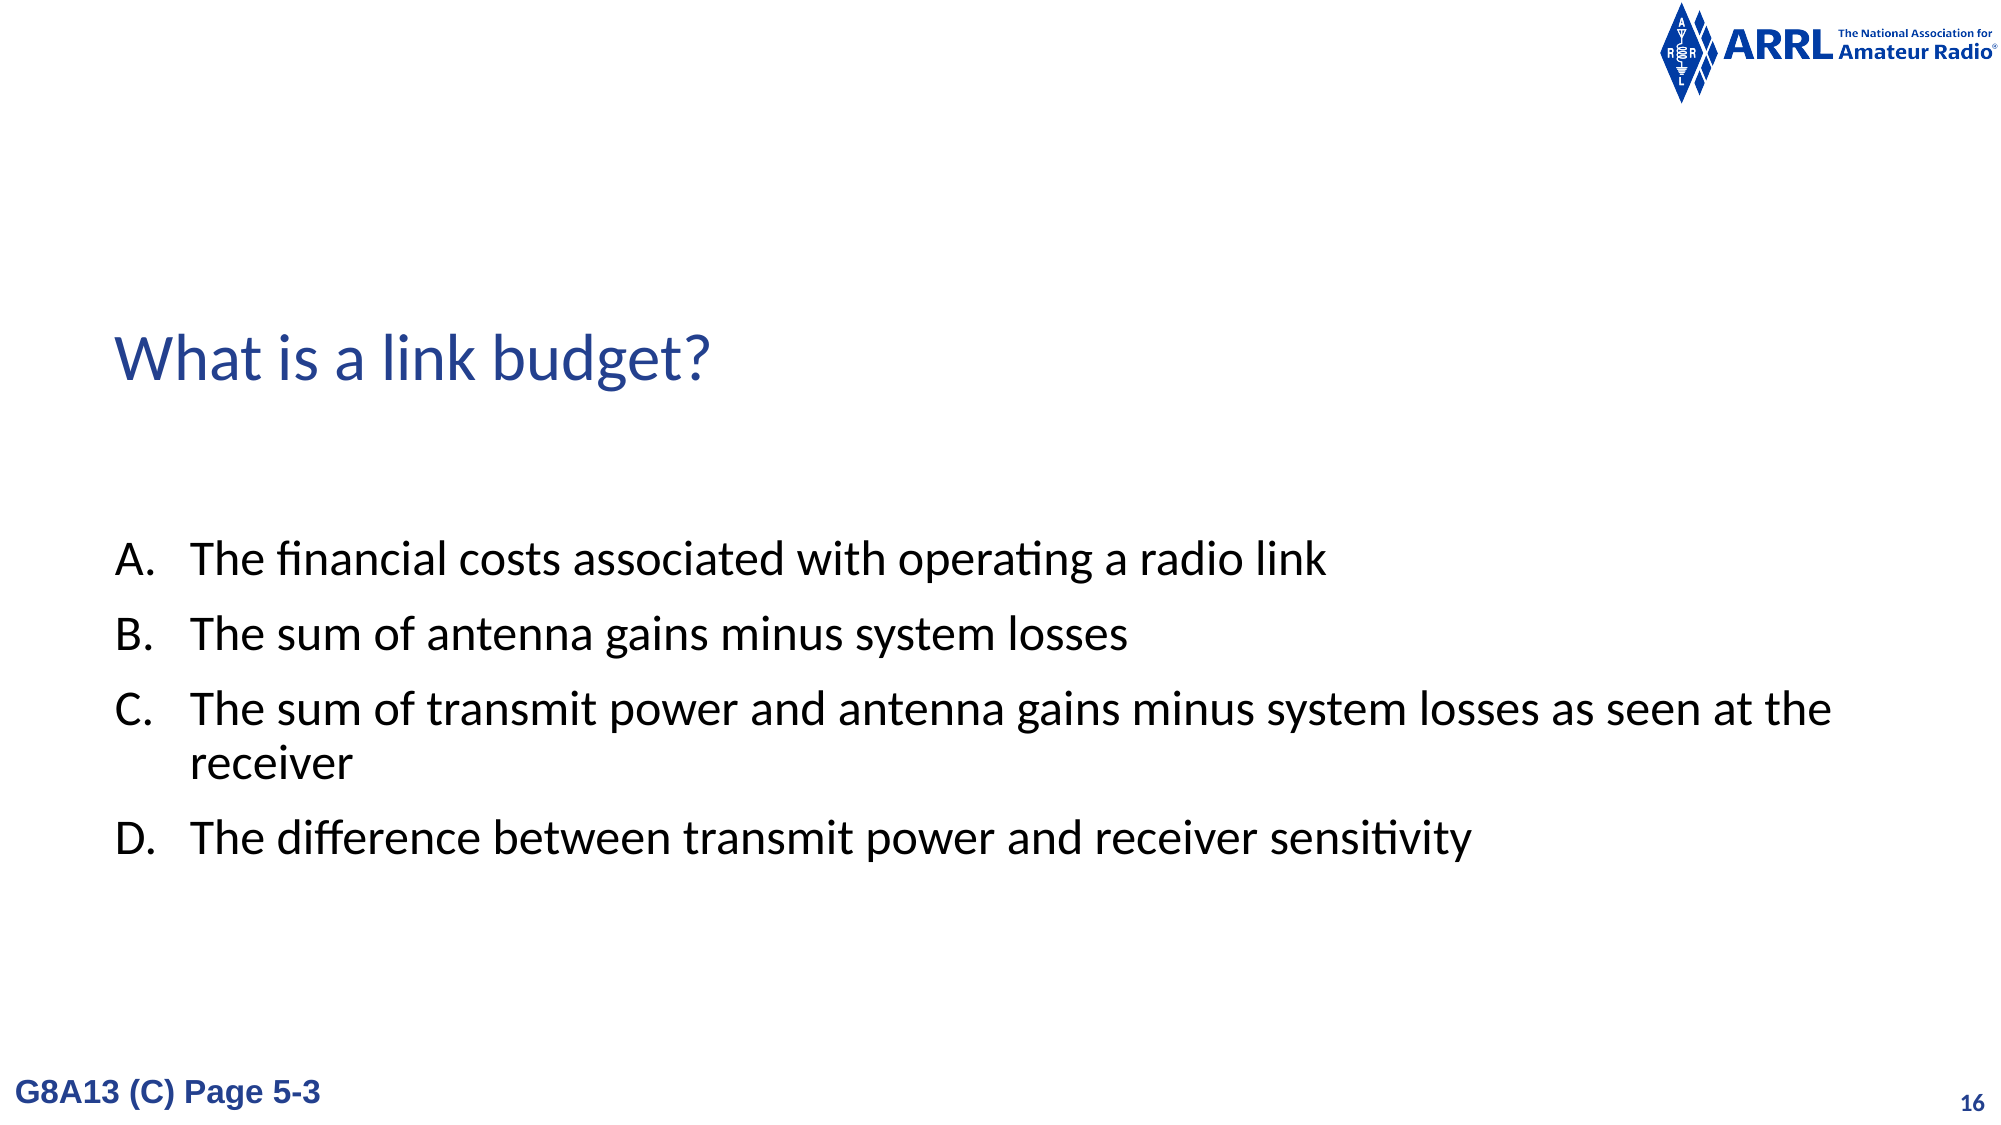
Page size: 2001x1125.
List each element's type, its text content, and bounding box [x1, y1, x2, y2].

list The financial costs associated with operating a radio link The sum of antenna gains minus system losses The sum of transmit power and antenna gains minus system losses as seen at the receiver The difference between transmit power and receiver sensitivity [99, 525, 1900, 1005]
title What is a link budget? [99, 249, 1900, 468]
text_box 16 [1899, 1079, 2000, 1125]
picture [1658, 0, 1999, 106]
text_box G8A13 (C) Page 5-3 [0, 1062, 1313, 1118]
